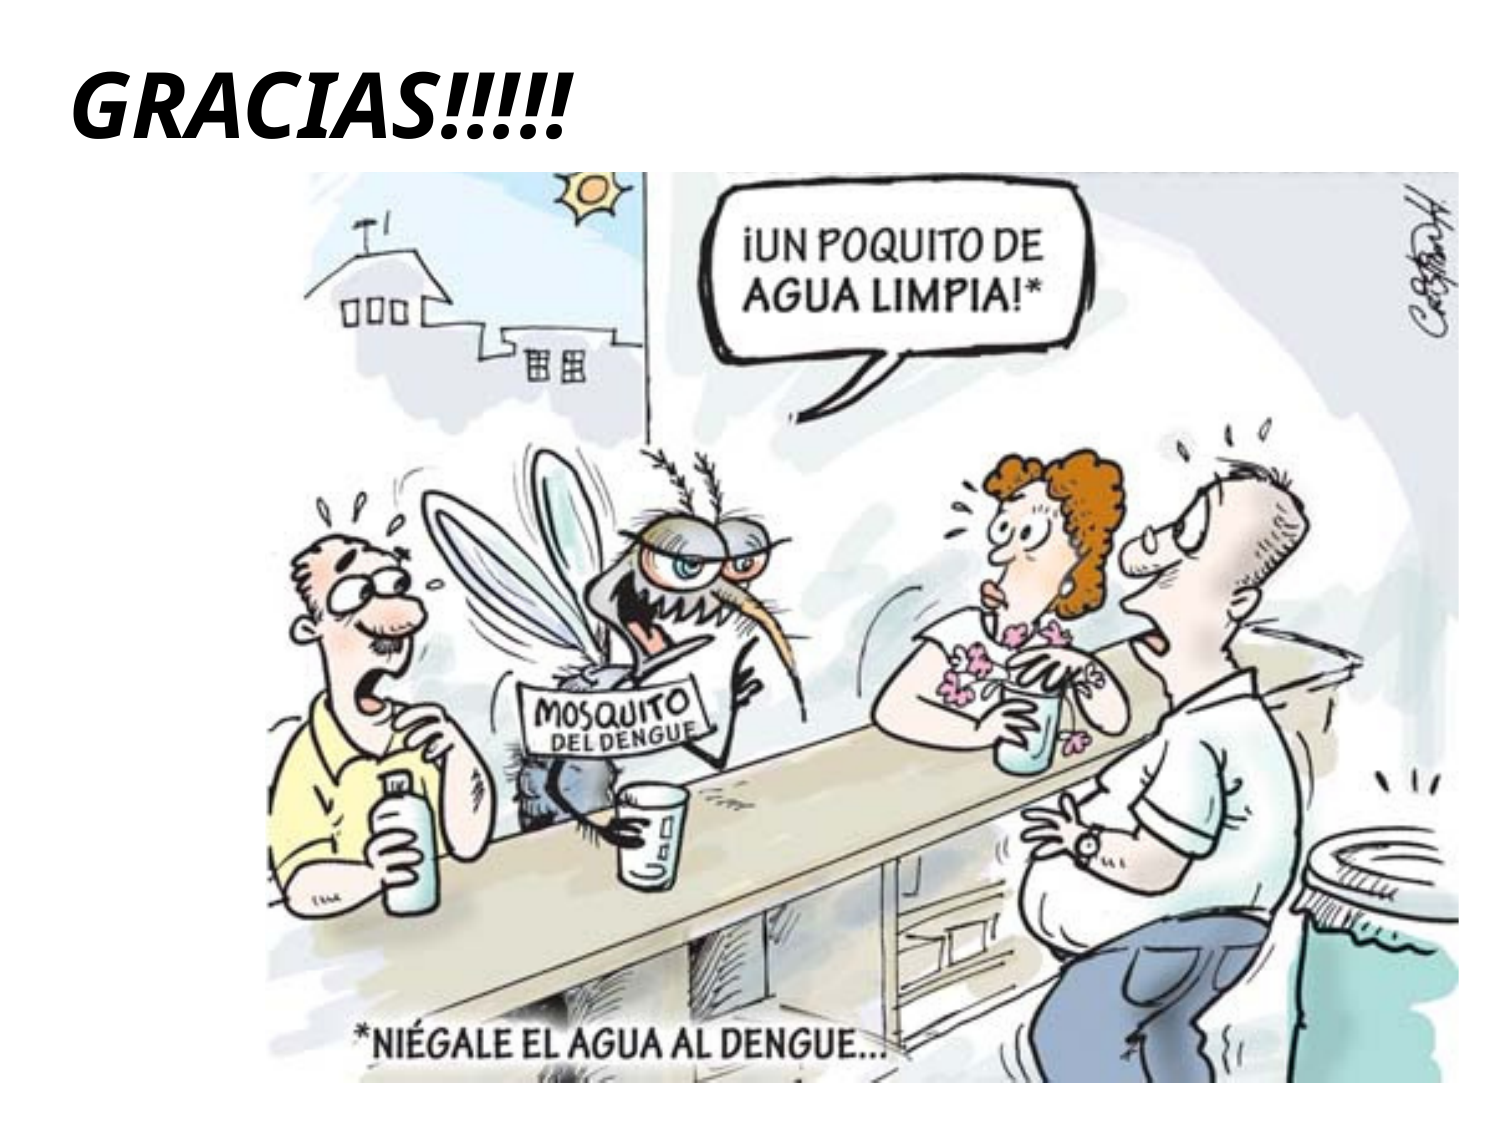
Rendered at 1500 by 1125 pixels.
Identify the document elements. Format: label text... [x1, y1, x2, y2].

picture [265, 172, 1459, 1083]
title GRACIAS!!!!! [53, 0, 1353, 218]
